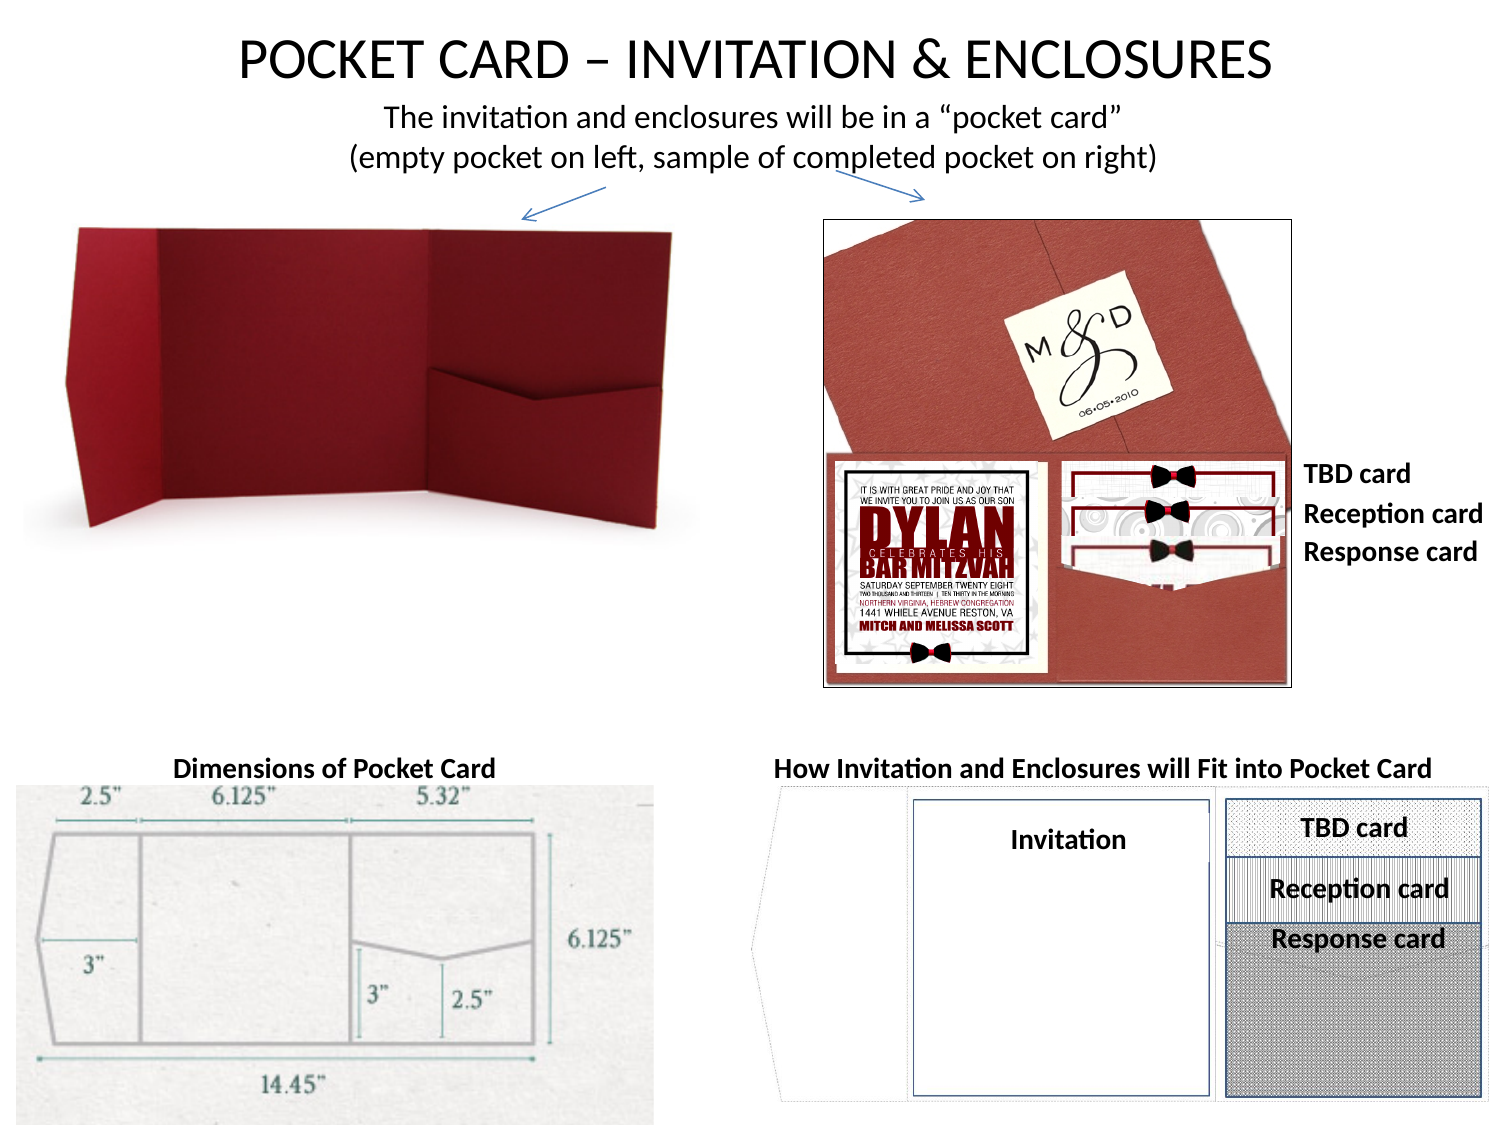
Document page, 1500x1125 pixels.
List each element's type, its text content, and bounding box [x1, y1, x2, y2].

text_box Dimensions of Pocket Card [63, 742, 606, 784]
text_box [520, 186, 607, 220]
picture [750, 785, 1489, 1102]
text_box Reception card [1494, 860, 1500, 910]
text_box Reception card [1296, 485, 1500, 538]
picture [822, 219, 1292, 688]
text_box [835, 170, 926, 201]
text_box TBD card [1296, 445, 1490, 498]
picture [23, 187, 701, 570]
list POCKET CARD – INVITATION & ENCLOSURES [12, 12, 1500, 137]
text_box How Invitation and Enclosures will Fit into Pocket Card [753, 742, 1454, 784]
text_box Response card [1494, 910, 1500, 964]
picture [15, 785, 654, 1125]
text_box The invitation and enclosures will be in a “pocket card” (empty pocket on left, sample of completed pocket on right) [25, 87, 1482, 183]
text_box Response card [1296, 538, 1500, 576]
